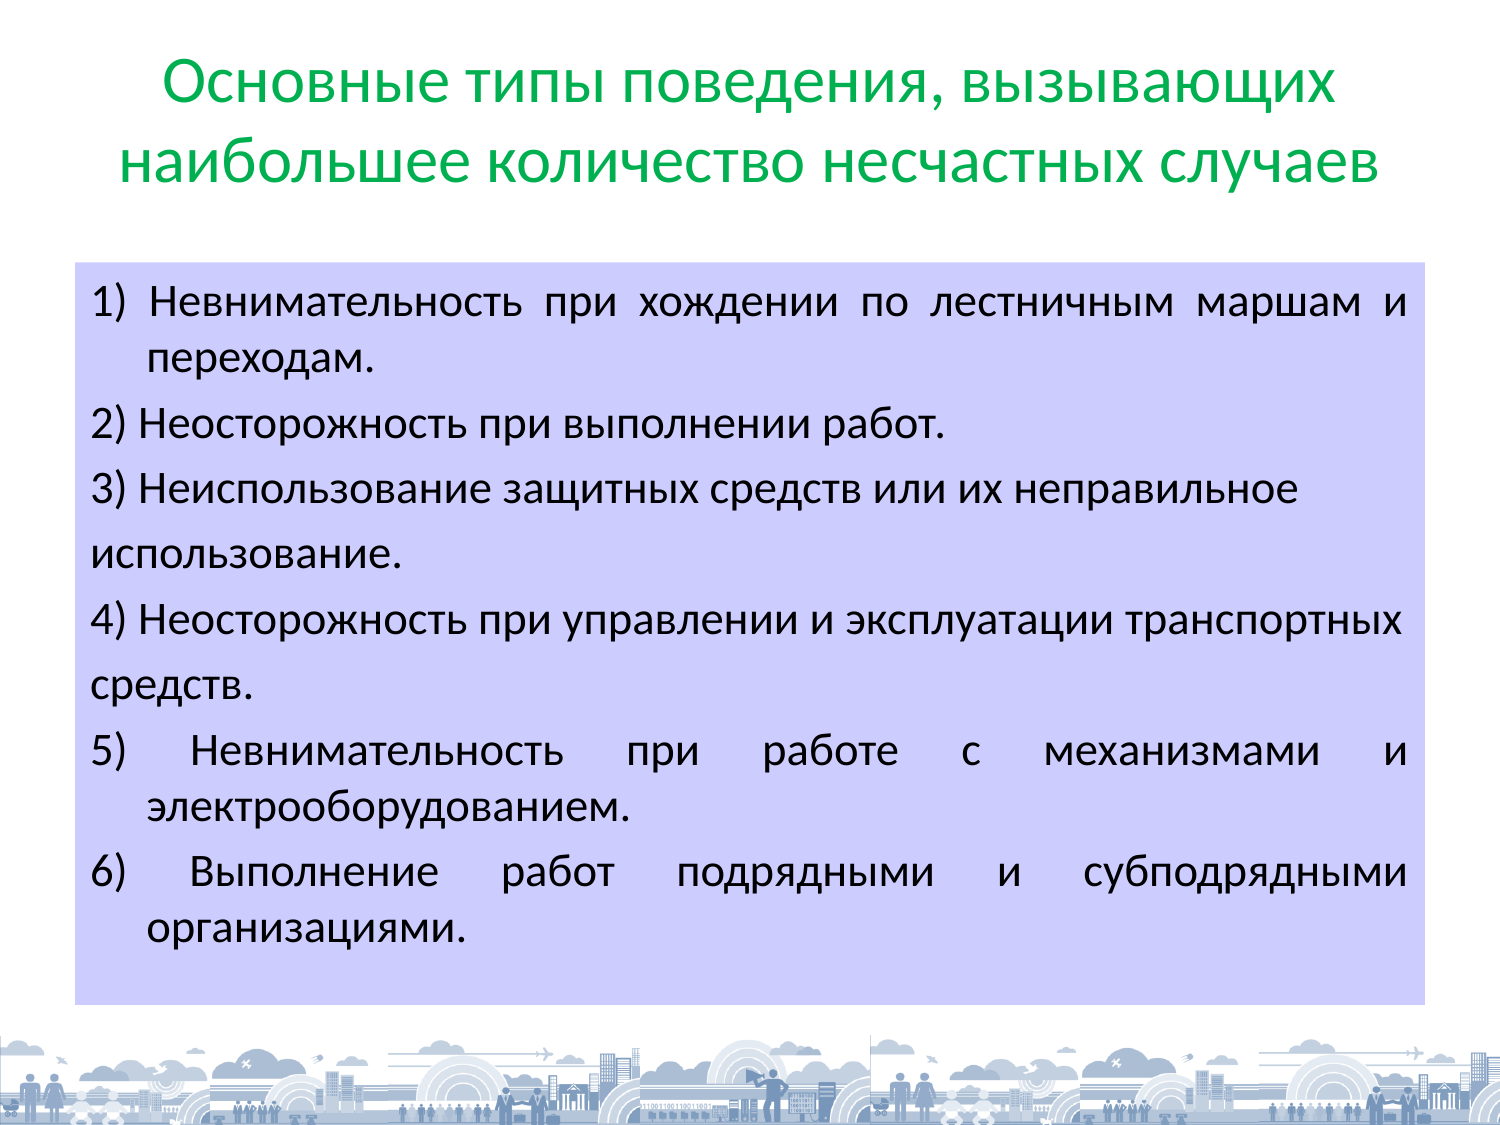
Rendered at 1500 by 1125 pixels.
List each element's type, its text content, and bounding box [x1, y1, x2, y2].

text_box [0, 1035, 1500, 1125]
title Основные типы поведения, вызывающих наибольшее количество несчастных случаев [75, 45, 1425, 188]
list 1) Невнимательность при хождении по лестничным маршам и переходам. 2) Неосторожность при выполнении работ. 3) Неиспользование защитных средств или их неправильное использование. 4) Неосторожность при управлении и эксплуатации транспортных средств. 5) Невнимательность при работе с механизмами и электрооборудованием. 6) Выполнение работ подрядными и субподрядными организациями. [75, 262, 1425, 1005]
